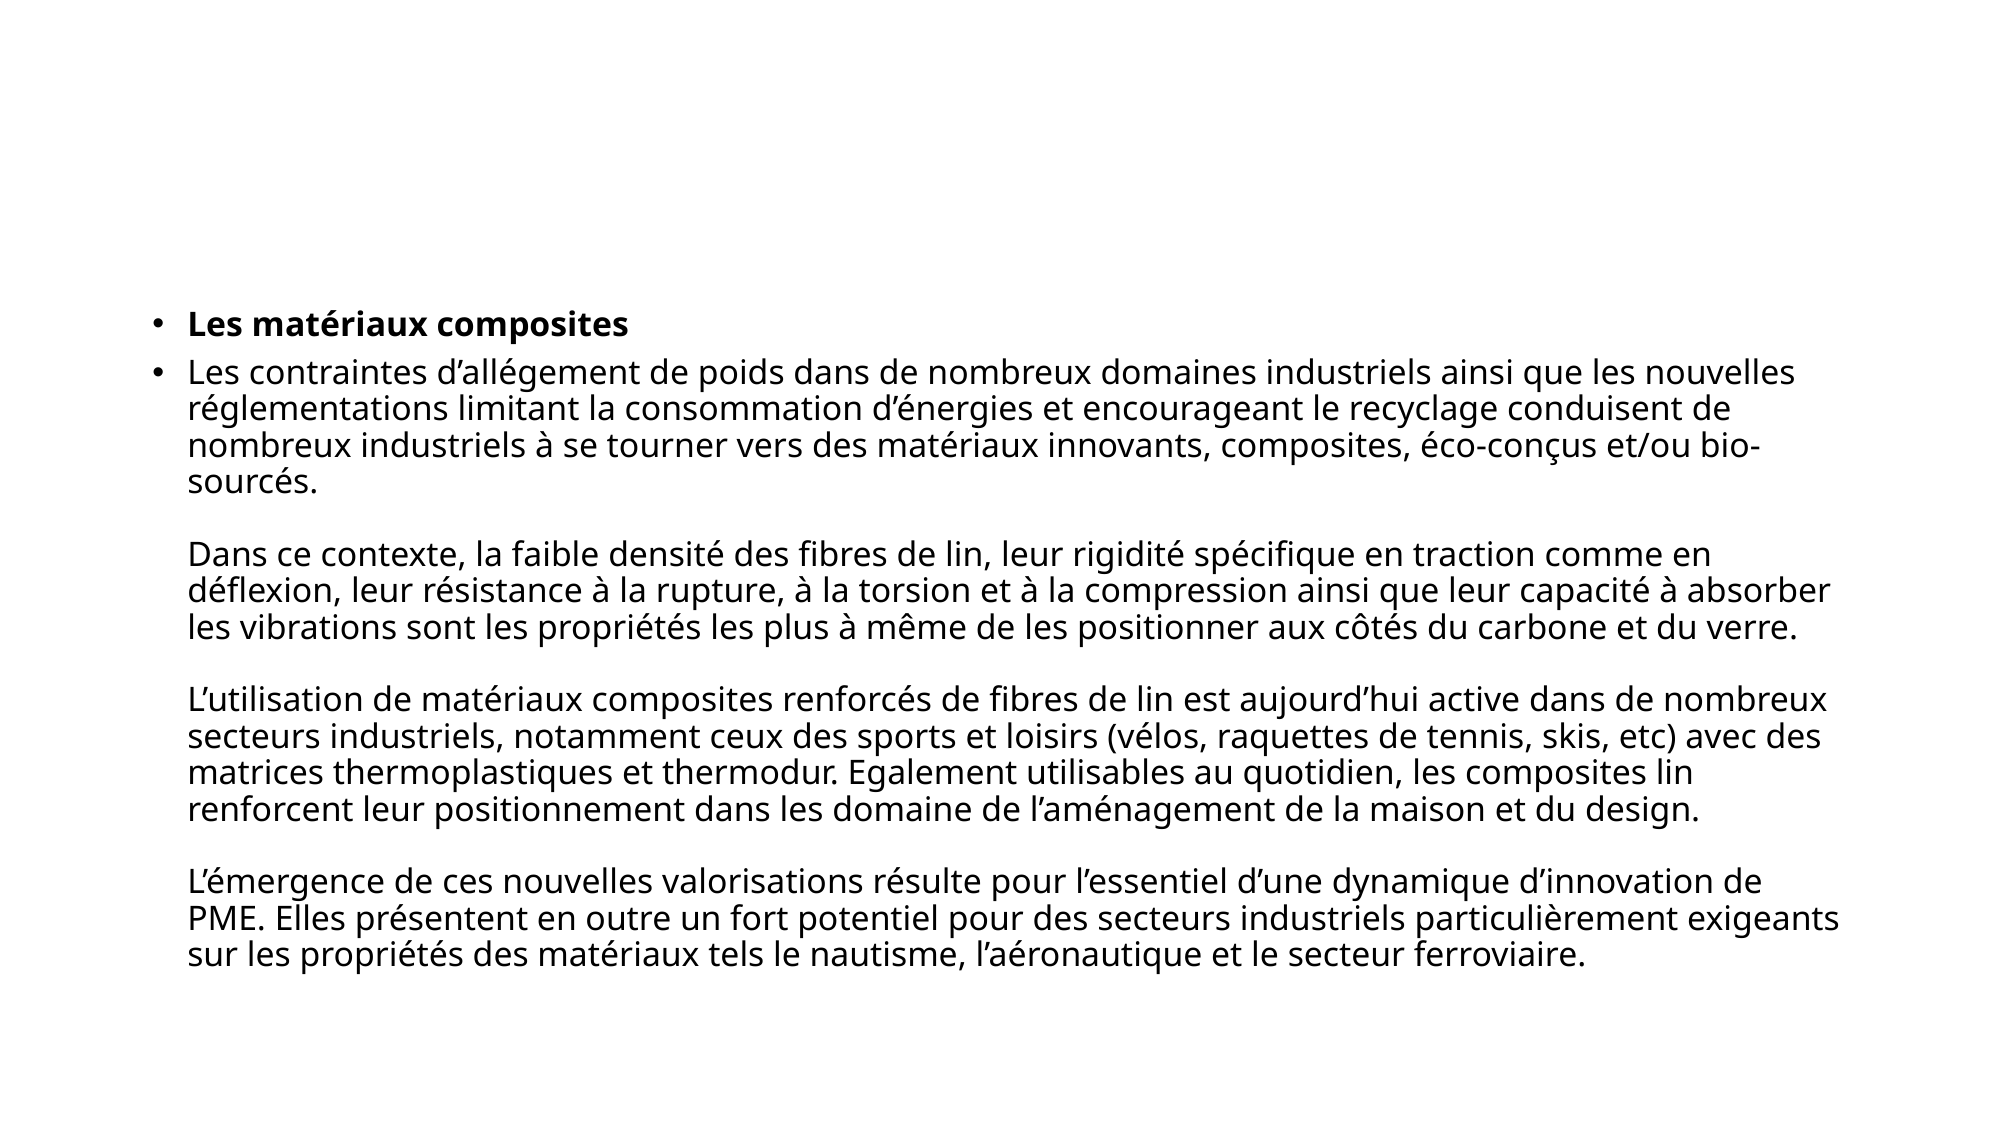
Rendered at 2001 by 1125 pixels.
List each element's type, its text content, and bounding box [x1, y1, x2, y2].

list Les matériaux composites Les contraintes d’allégement de poids dans de nombreux domaines industriels ainsi que les nouvelles réglementations limitant la consommation d’énergies et encourageant le recyclage conduisent de nombreux industriels à se tourner vers des matériaux innovants, composites, éco-conçus et/ou bio-sourcés. Dans ce contexte, la faible densité des fibres de lin, leur rigidité spécifique en traction comme en déflexion, leur résistance à la rupture, à la torsion et à la compression ainsi que leur capacité à absorber les vibrations sont les propriétés les plus à même de les positionner aux côtés du carbone et du verre. L’utilisation de matériaux composites renforcés de fibres de lin est aujourd’hui active dans de nombreux secteurs industriels, notamment ceux des sports et loisirs (vélos, raquettes de tennis, skis, etc) avec des matrices thermoplastiques et thermodur. Egalement utilisables au quotidien, les composites lin renforcent leur positionnement dans les domaine de l’aménagement de la maison et du design. L’émergence de ces nouvelles valorisations résulte pour l’essentiel d’une dynamique d’innovation de PME. Elles présentent en outre un fort potentiel pour des secteurs industriels particulièrement exigeants sur les propriétés des matériaux tels le nautisme, l’aéronautique et le secteur ferroviaire. [137, 299, 1863, 1014]
